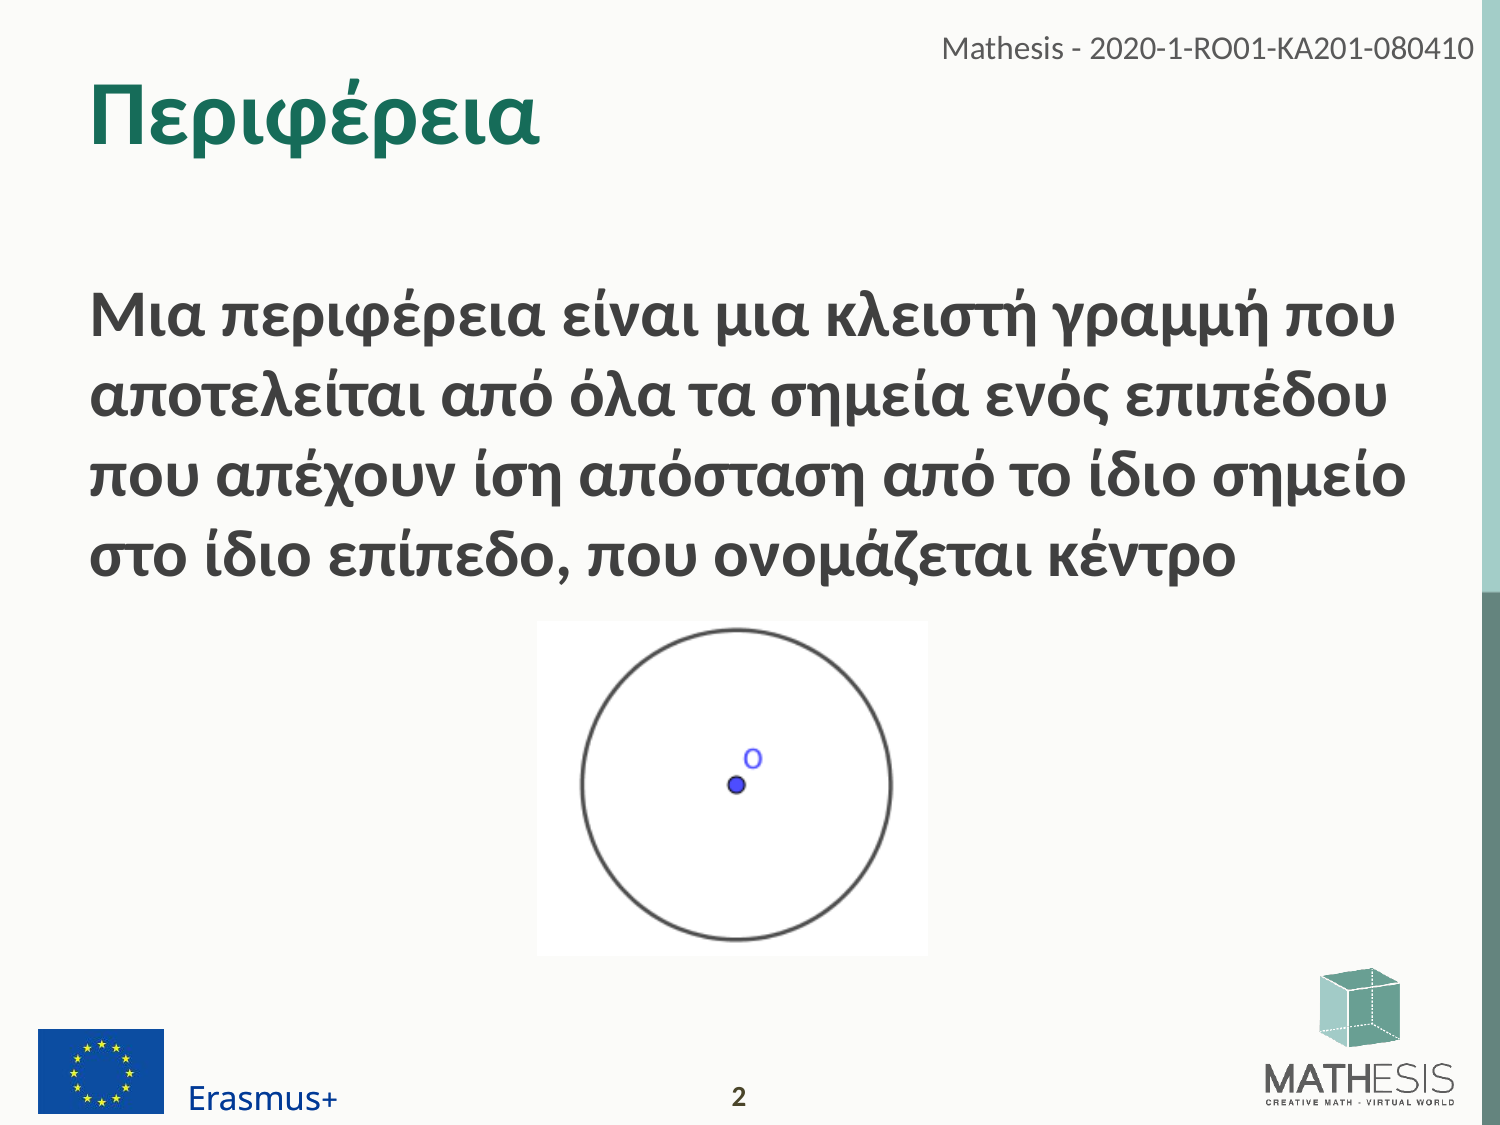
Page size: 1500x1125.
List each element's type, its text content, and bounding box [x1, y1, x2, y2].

picture [537, 621, 928, 956]
title Περιφέρεια [75, 45, 1425, 233]
list Μια περιφέρεια είναι μια κλειστή γραμμή που αποτελείται από όλα τα σημεία ενός επιπέδου που απέχουν ίση απόσταση από το ίδιο σημείο στο ίδιο επίπεδο, που ονομάζεται κέντρο [75, 262, 1425, 1005]
picture [38, 1029, 164, 1114]
